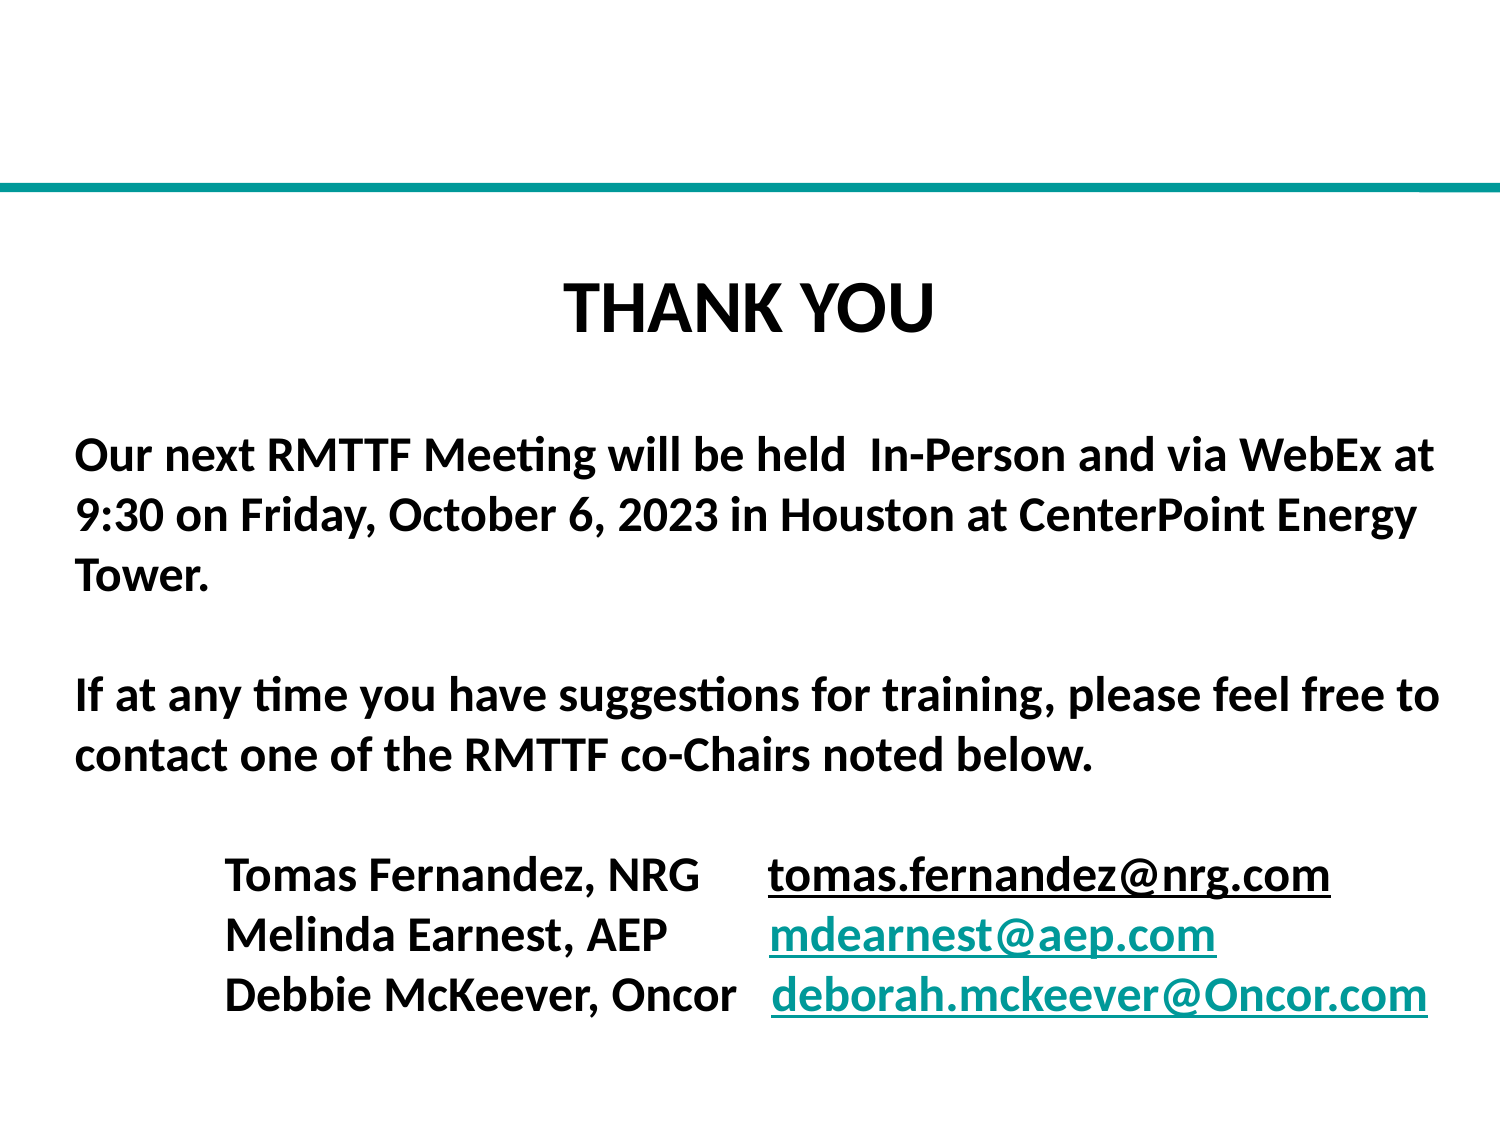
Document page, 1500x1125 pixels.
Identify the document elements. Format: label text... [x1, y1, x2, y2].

title Our next RMTTF Meeting will be held In-Person and via WebEx at 9:30 on Friday, October 6, 2023 in Houston at CenterPoint Energy Tower. If at any time you have suggestions for training, please feel free to contact one of the RMTTF co-Chairs noted below. Tomas Fernandez, NRG tomas.fernandez@nrg.com Melinda Earnest, AEP mdearnest@aep.com Debbie McKeever, Oncor deborah.mckeever@Oncor.com [59, 662, 1485, 901]
subtitle THANK YOU [56, 249, 1444, 863]
